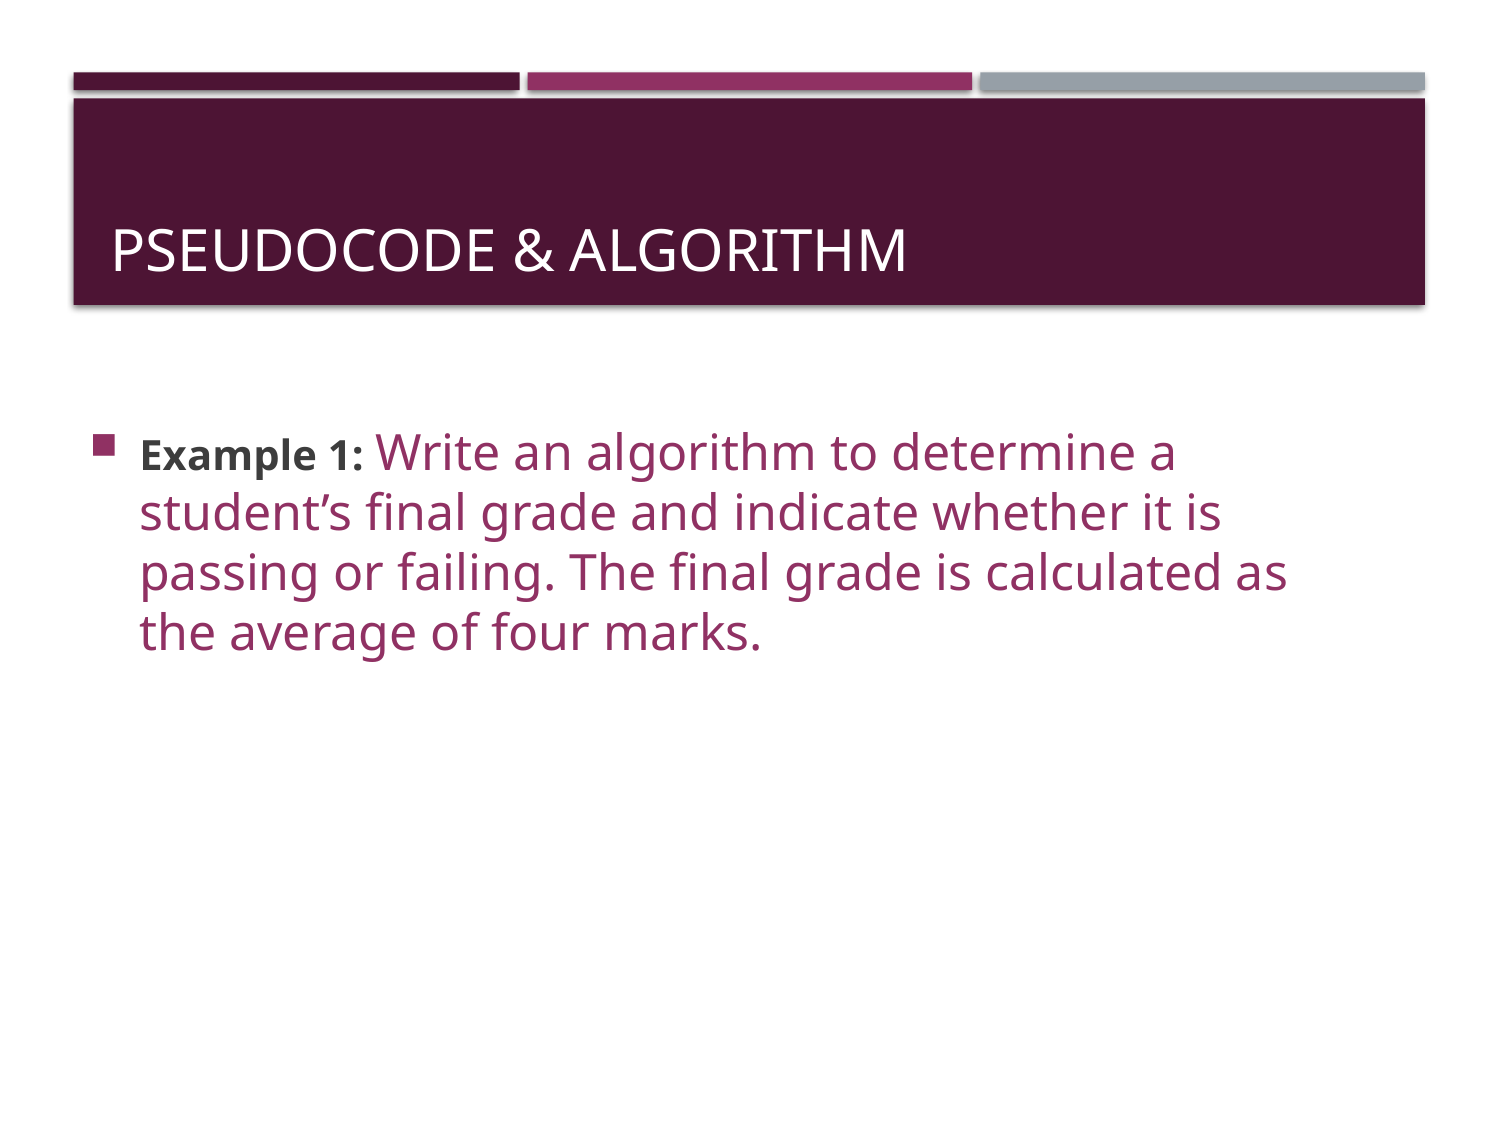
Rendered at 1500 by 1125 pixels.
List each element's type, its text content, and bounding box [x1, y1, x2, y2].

list Example 1: Write an algorithm to determine a student’s final grade and indicate whether it is passing or failing. The final grade is calculated as the average of four marks. [74, 352, 1385, 729]
title Pseudocode & Algorithm [95, 112, 1406, 291]
